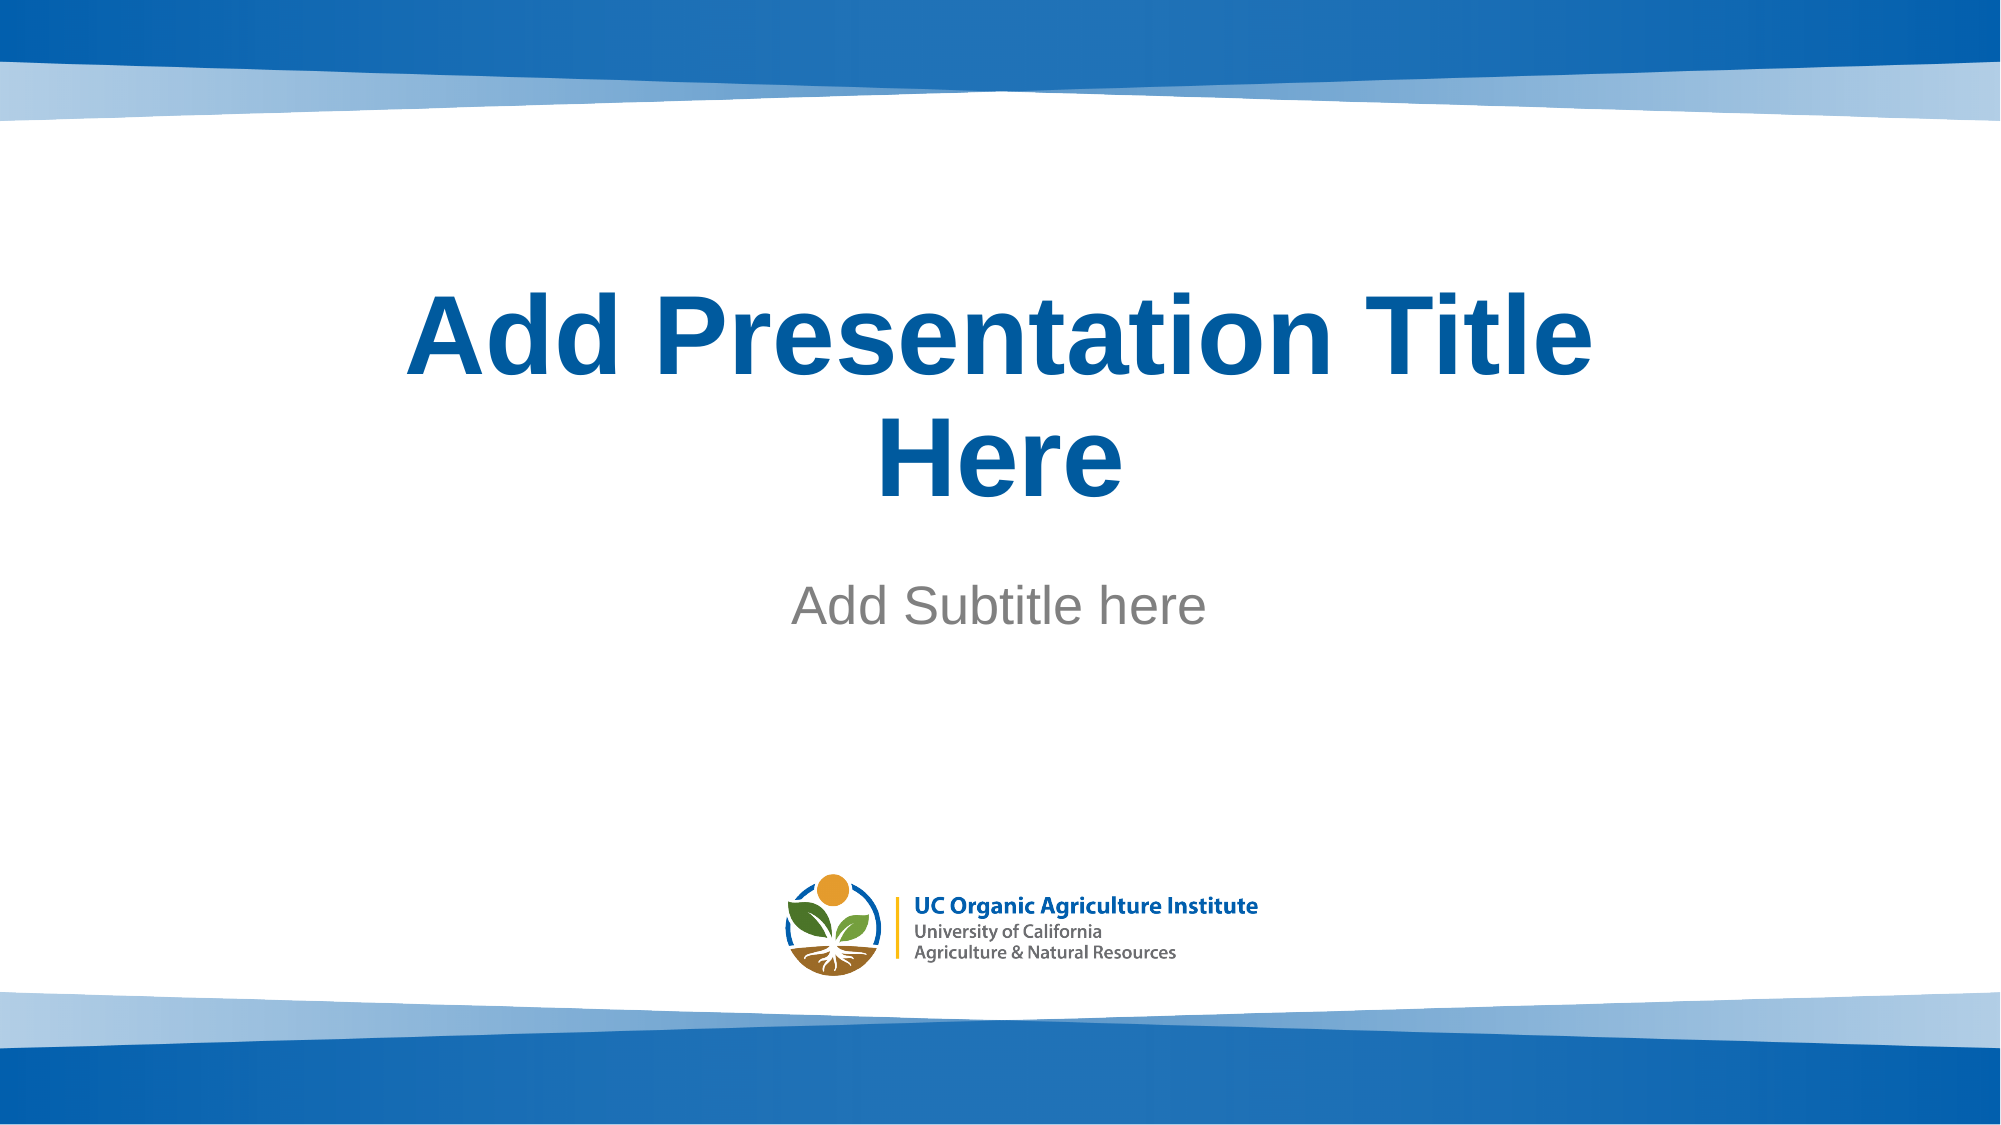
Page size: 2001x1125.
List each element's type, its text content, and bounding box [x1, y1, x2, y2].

title Add Presentation Title Here [249, 136, 1750, 529]
subtitle Add Subtitle here [249, 569, 1750, 842]
picture [0, 0, 2001, 143]
picture [0, 867, 2001, 1125]
